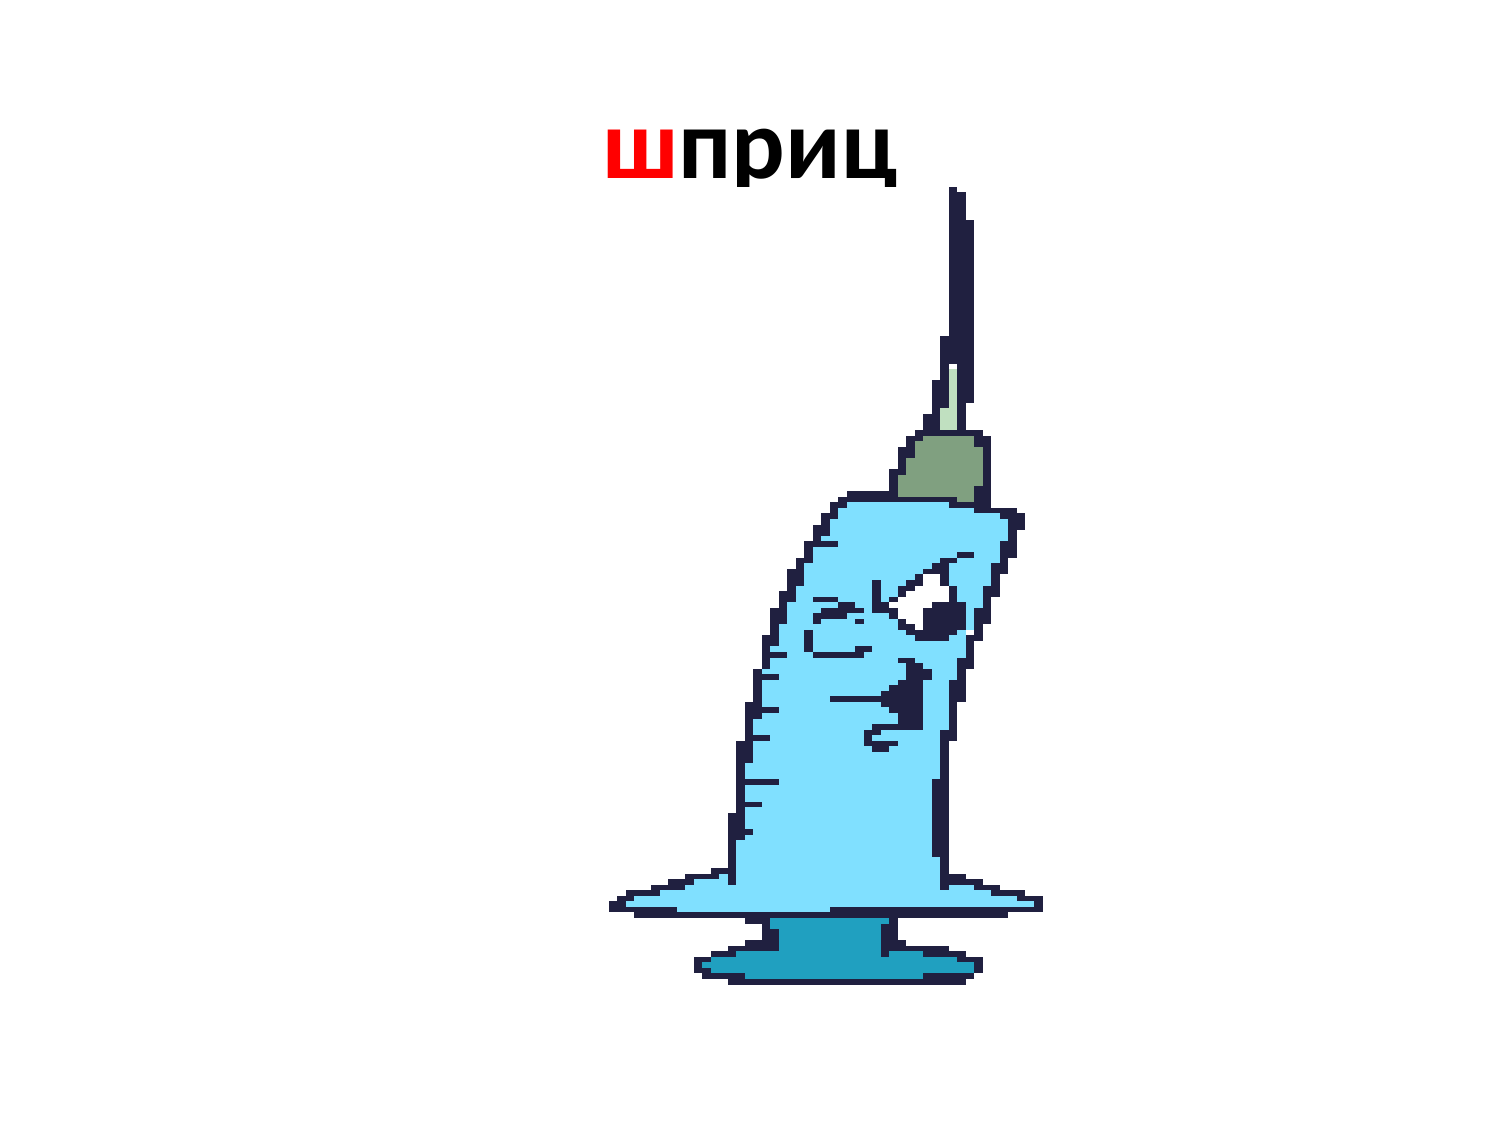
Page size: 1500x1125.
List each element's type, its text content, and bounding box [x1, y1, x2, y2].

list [609, 187, 1044, 985]
title шприц [75, 45, 1425, 233]
